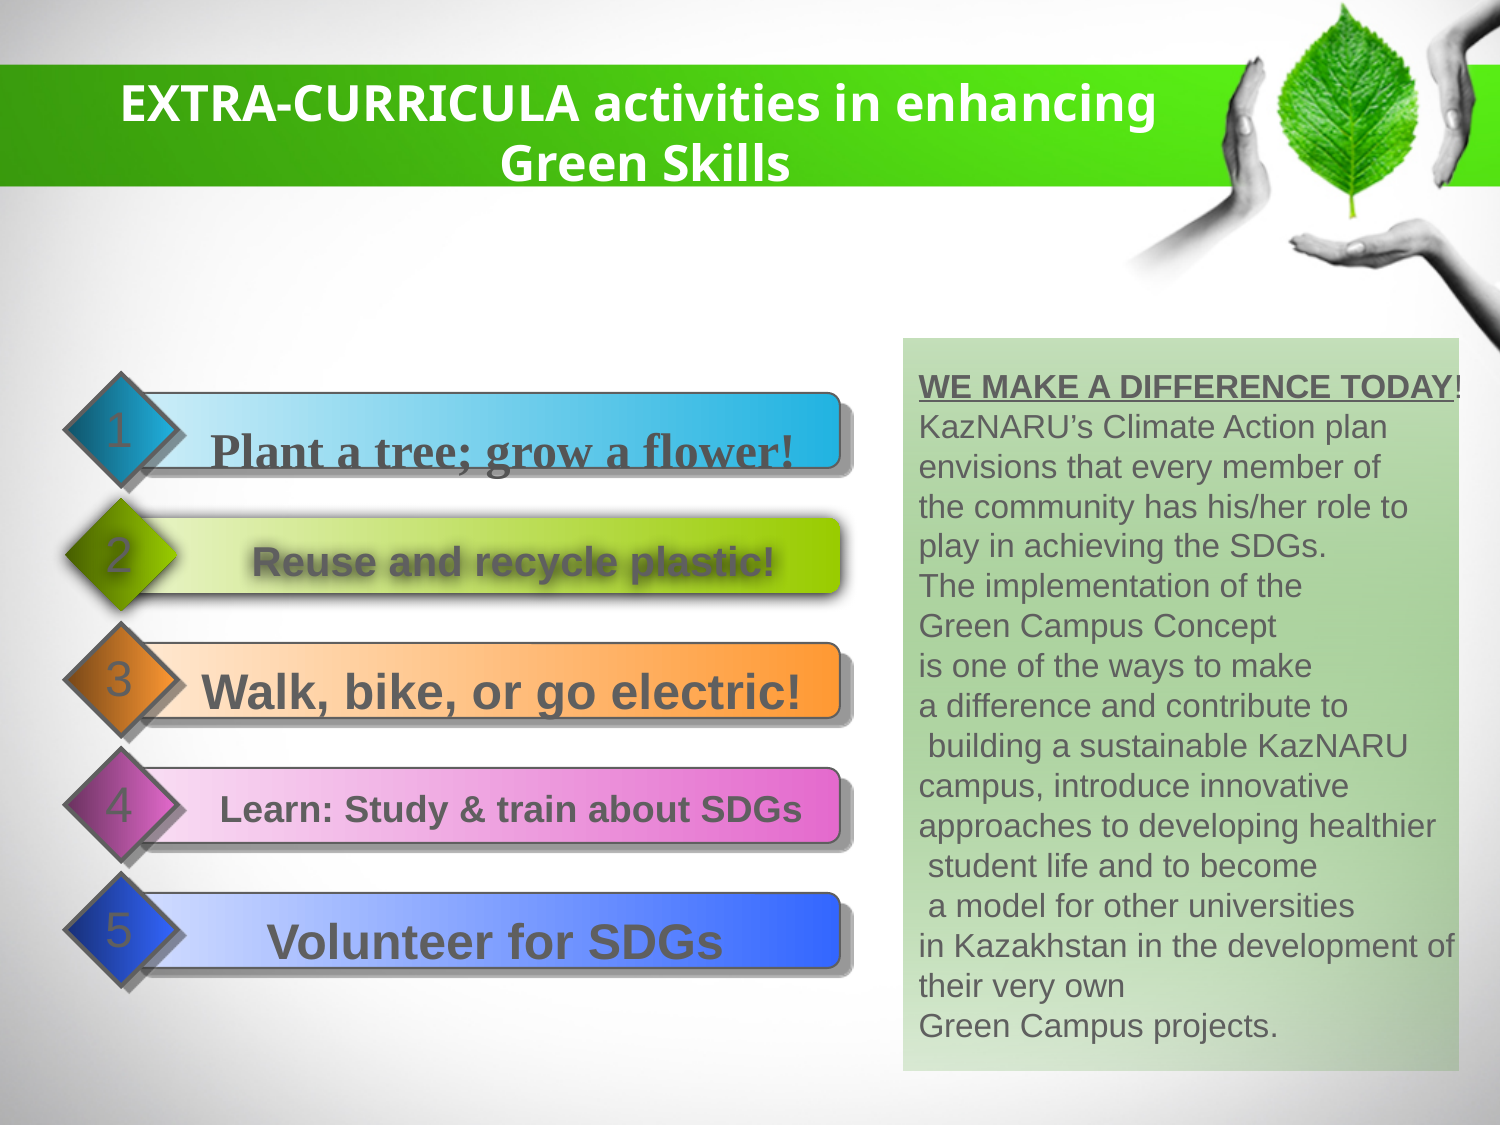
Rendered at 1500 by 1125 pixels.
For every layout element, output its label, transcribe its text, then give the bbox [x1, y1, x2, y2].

picture [0, 0, 1500, 1125]
text_box WE MAKE A DIFFERENCE TODAY! KazNARU’s Climate Action plan envisions that every member of the community has his/her role to play in achieving the SDGs. The implementation of the Green Campus Concept is one of the ways to make a difference and contribute to building a sustainable KazNARU campus, introduce innovative approaches to developing healthier student life and to become a model for other universities in Kazakhstan in the development of their very own Green Campus projects. [903, 338, 1459, 1071]
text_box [64, 498, 840, 611]
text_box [64, 373, 840, 486]
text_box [64, 748, 875, 861]
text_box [64, 873, 840, 986]
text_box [64, 623, 840, 736]
text_box EXTRA-CURRICULA activities in enhancing Green Skills [76, 72, 1215, 191]
subtitle www.themegallery.com [312, 612, 903, 663]
